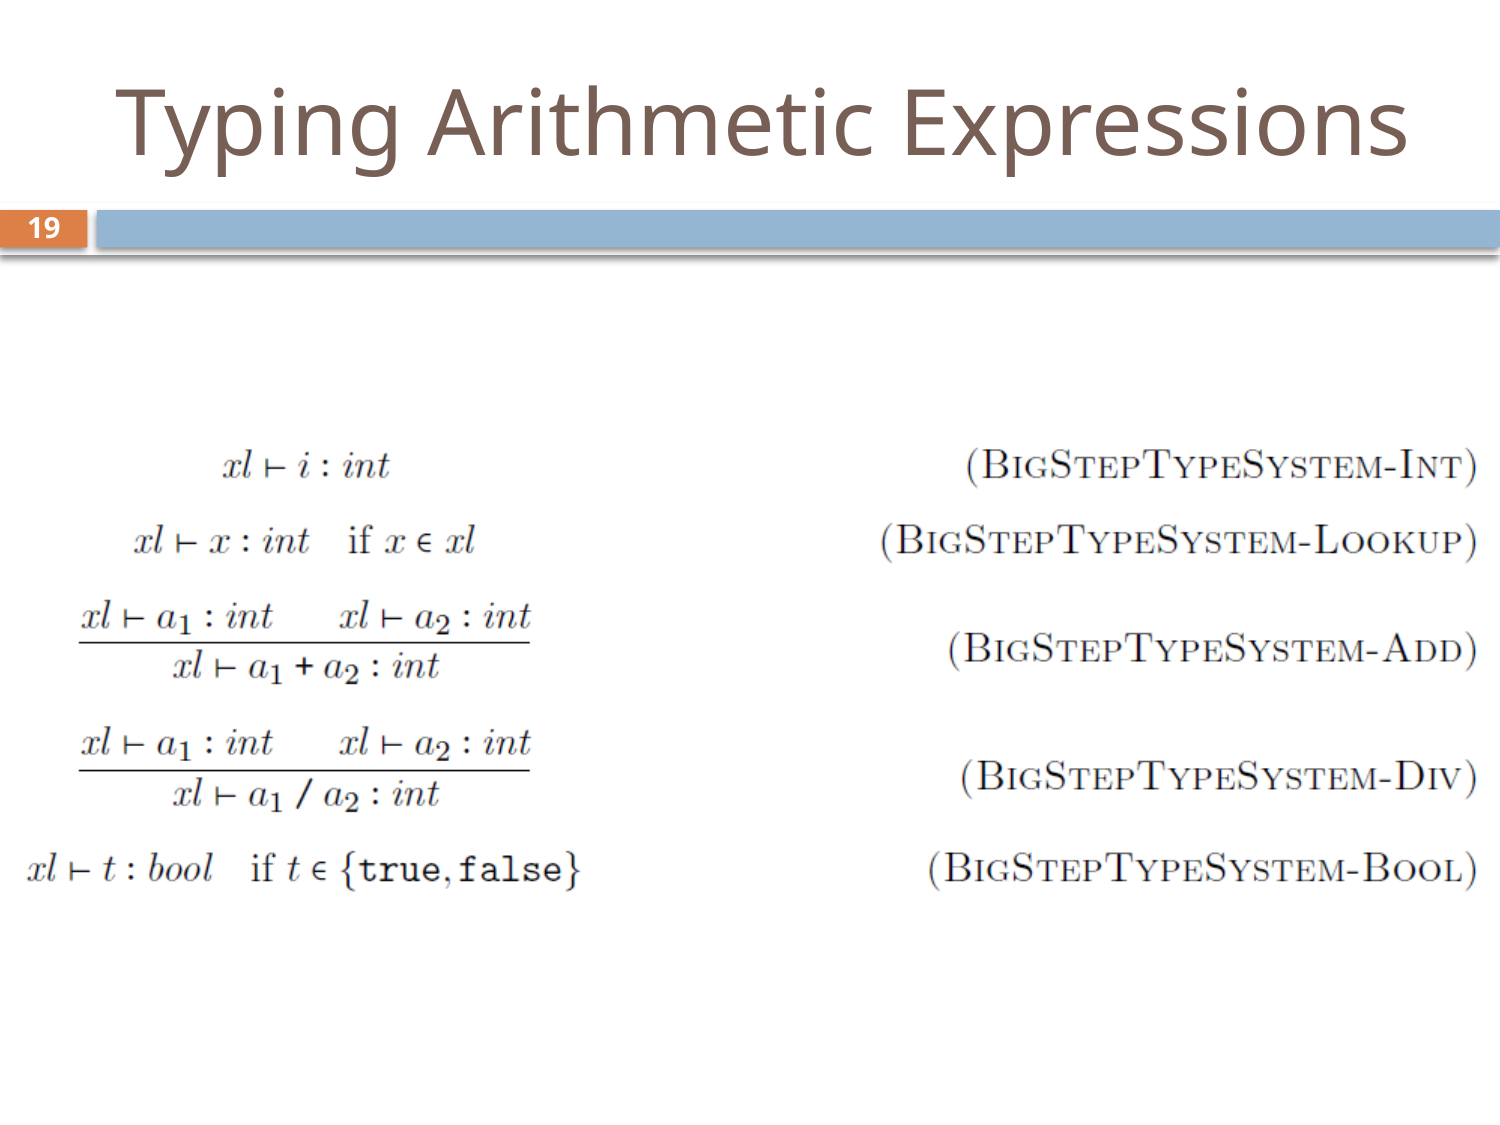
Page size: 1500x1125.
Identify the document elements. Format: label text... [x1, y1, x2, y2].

title Typing Arithmetic Expressions [100, 37, 1438, 200]
picture [6, 420, 1495, 913]
slide_number 19 [0, 208, 88, 249]
